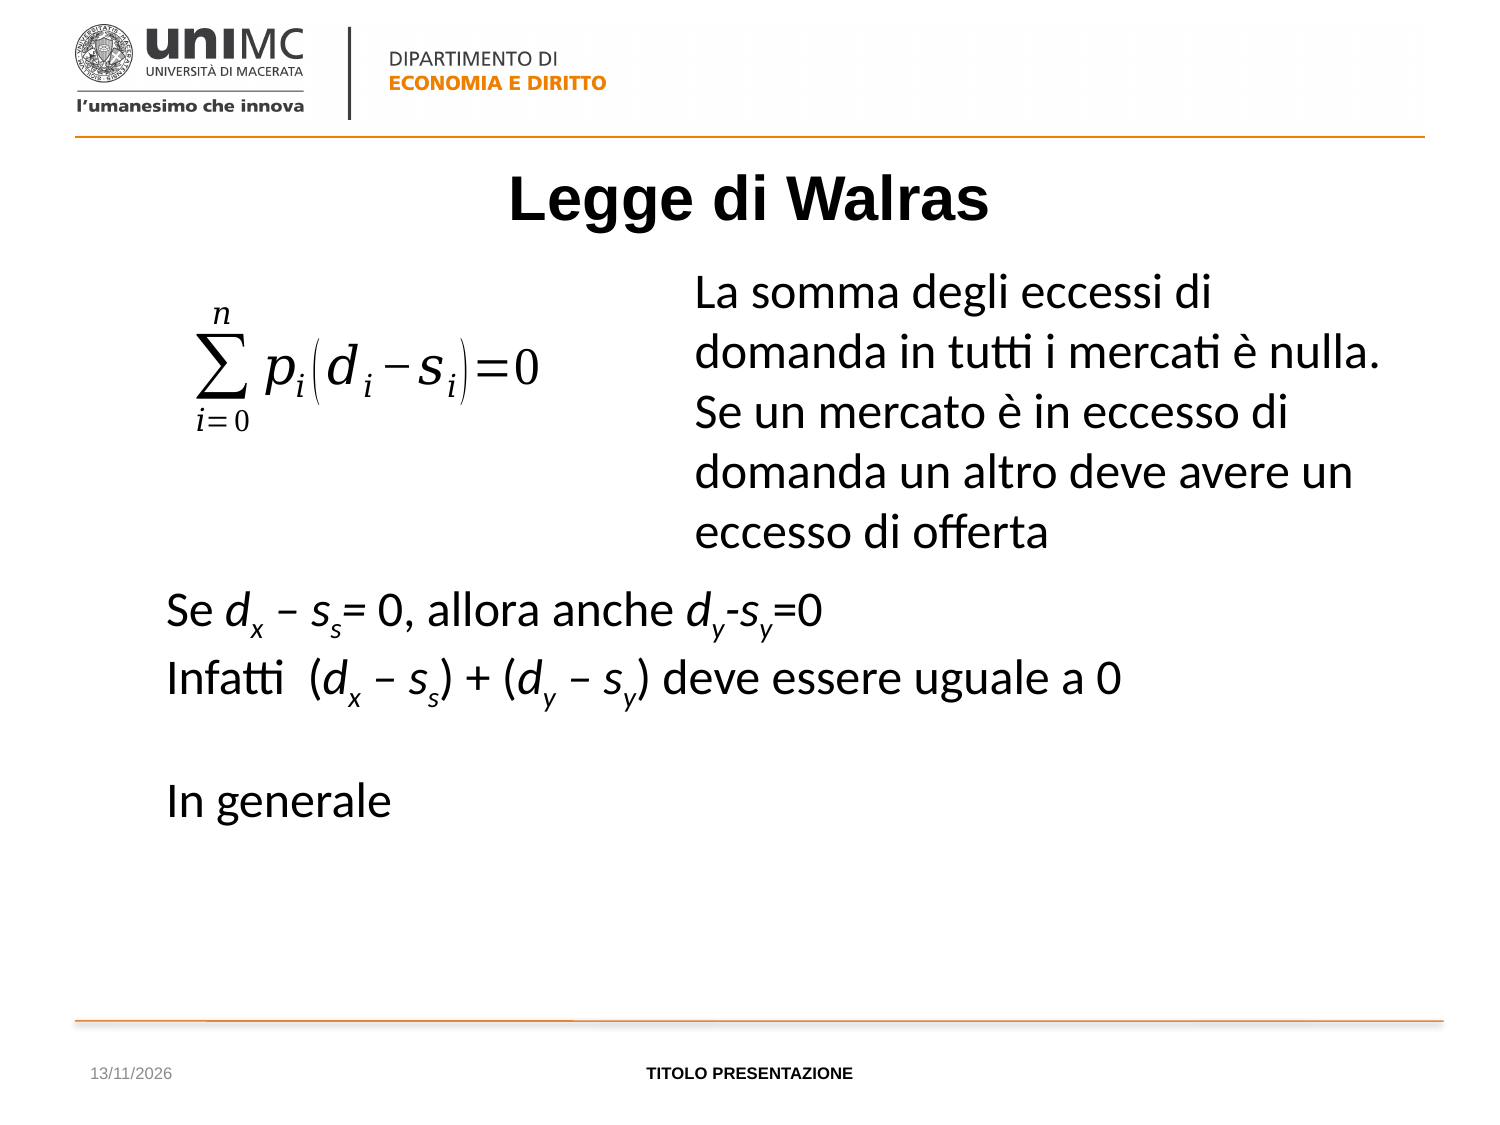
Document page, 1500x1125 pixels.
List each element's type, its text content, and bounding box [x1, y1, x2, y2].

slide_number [75, 1042, 425, 1103]
title Legge di Walras [75, 149, 1425, 241]
text_box Se dx – ss= 0, allora anche dy-sy=0 Infatti (dx – ss) + (dy – sy) deve essere uguale a 0 [151, 568, 1388, 721]
text_box La somma degli eccessi di domanda in tutti i mercati è nulla. Se un mercato è in eccesso di domanda un altro deve avere un eccesso di offerta [679, 250, 1425, 566]
footer TITOLO PRESENTAZIONE [512, 1042, 988, 1103]
picture [75, 24, 1425, 138]
